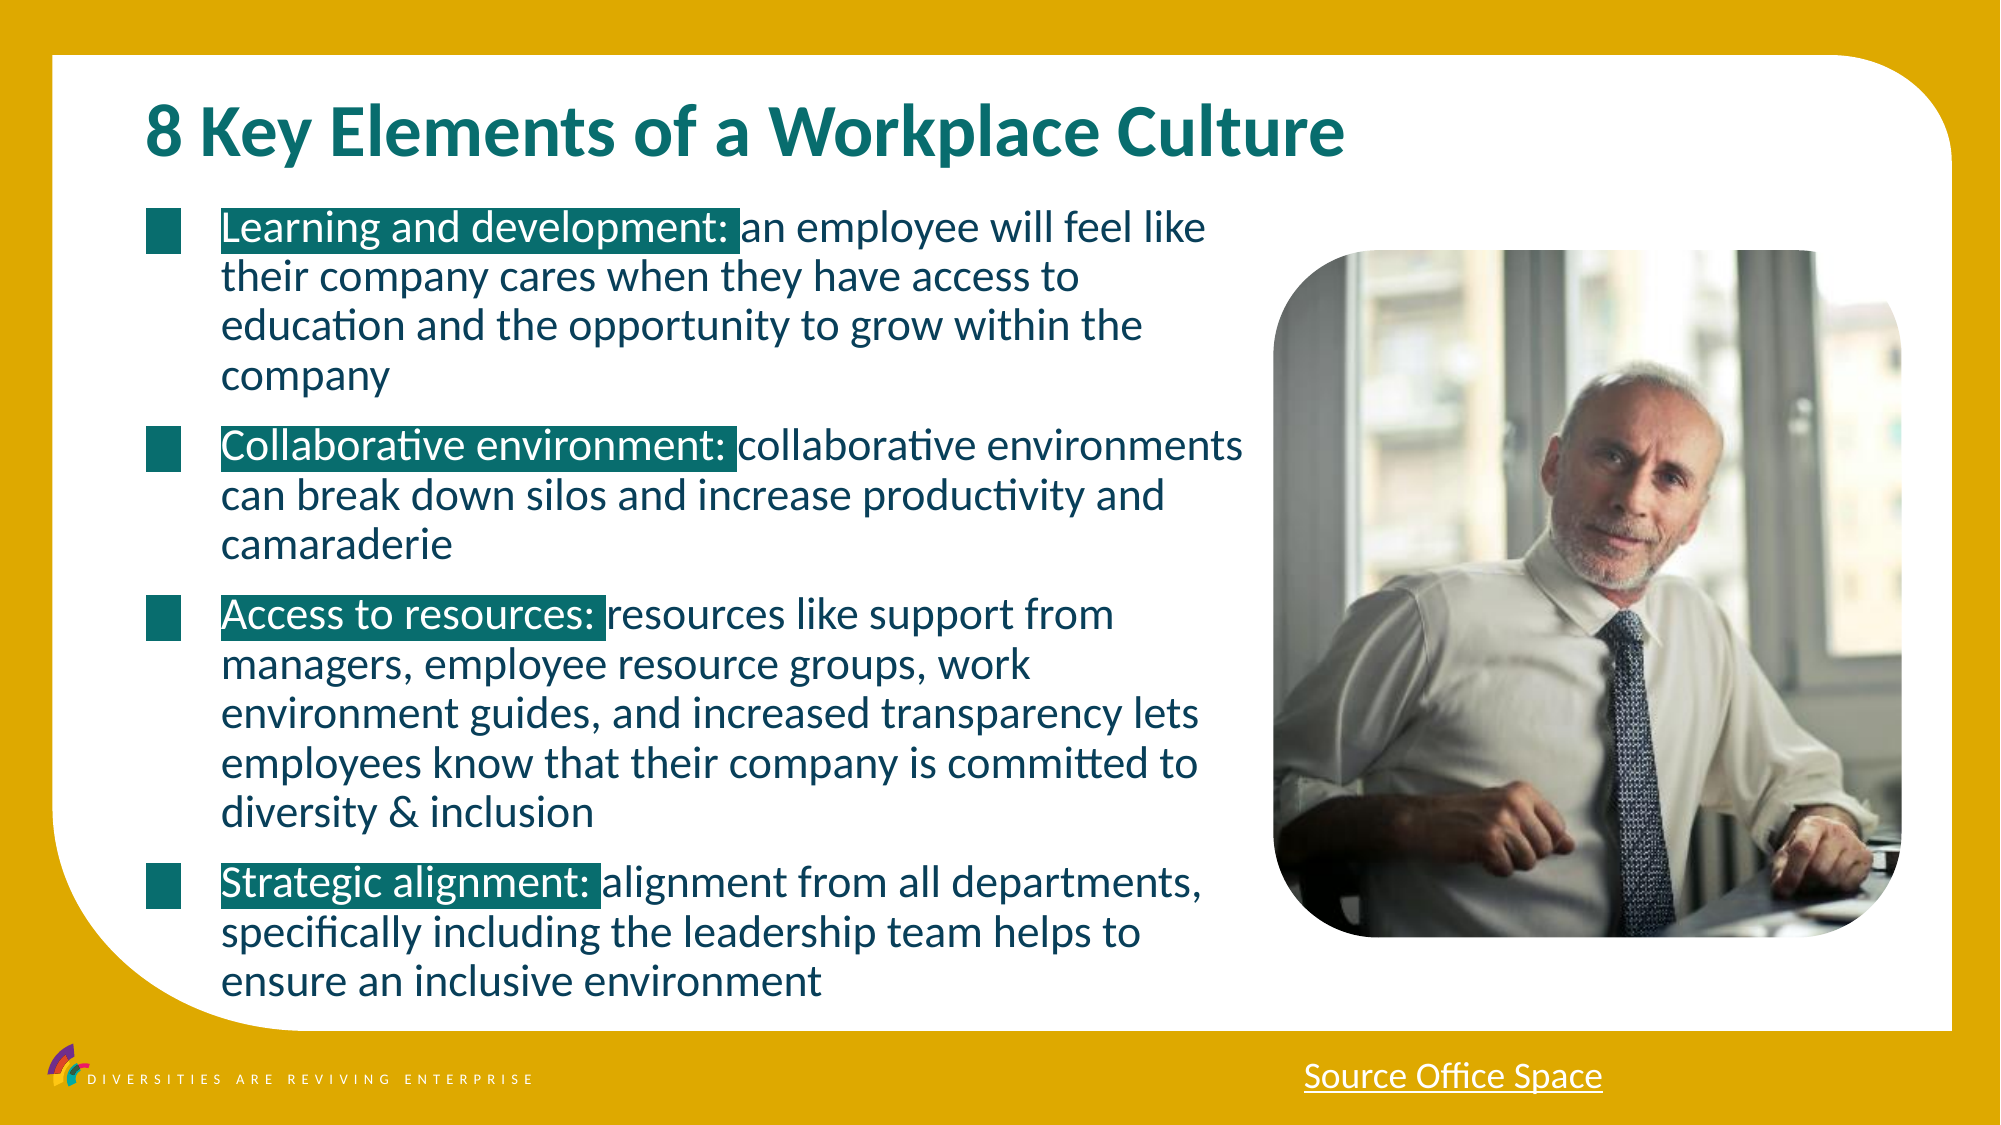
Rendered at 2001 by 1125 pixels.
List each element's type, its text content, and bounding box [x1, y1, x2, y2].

list 8 Key Elements of a Workplace Culture [130, 84, 1869, 217]
text_box Source Office Space [1289, 1043, 1769, 1104]
list Learning and development: an employee will feel like their company cares when they have access to education and the opportunity to grow within the company Collaborative environment: collaborative environments can break down silos and increase productivity and camaraderie Access to resources: resources like support from managers, employee resource groups, work environment guides, and increased transparency lets employees know that their company is committed to diversity & inclusion Strategic alignment: alignment from all departments, specifically including the leadership team helps to ensure an inclusive environment [130, 217, 1274, 827]
picture [1273, 250, 1902, 938]
